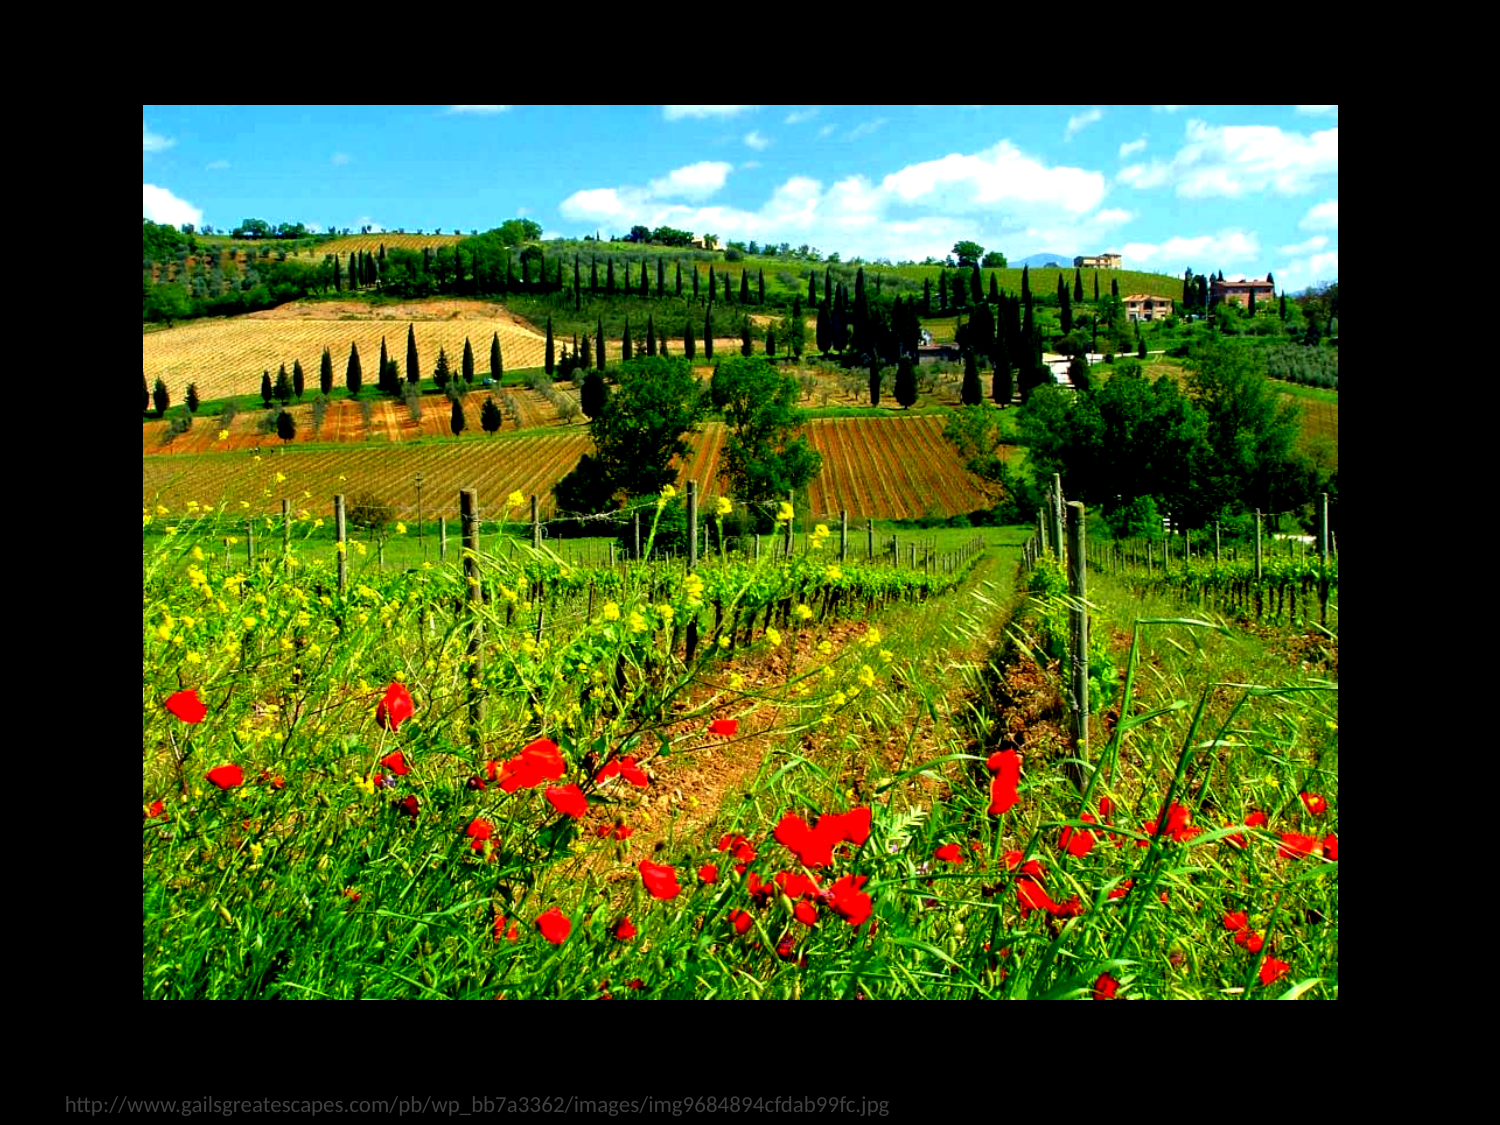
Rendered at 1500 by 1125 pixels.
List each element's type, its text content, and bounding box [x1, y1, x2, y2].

picture [143, 104, 1338, 1001]
text_box http://www.gailsgreatescapes.com/pb/wp_bb7a3362/images/img9684894cfdab99fc.jpg [49, 1082, 1388, 1125]
